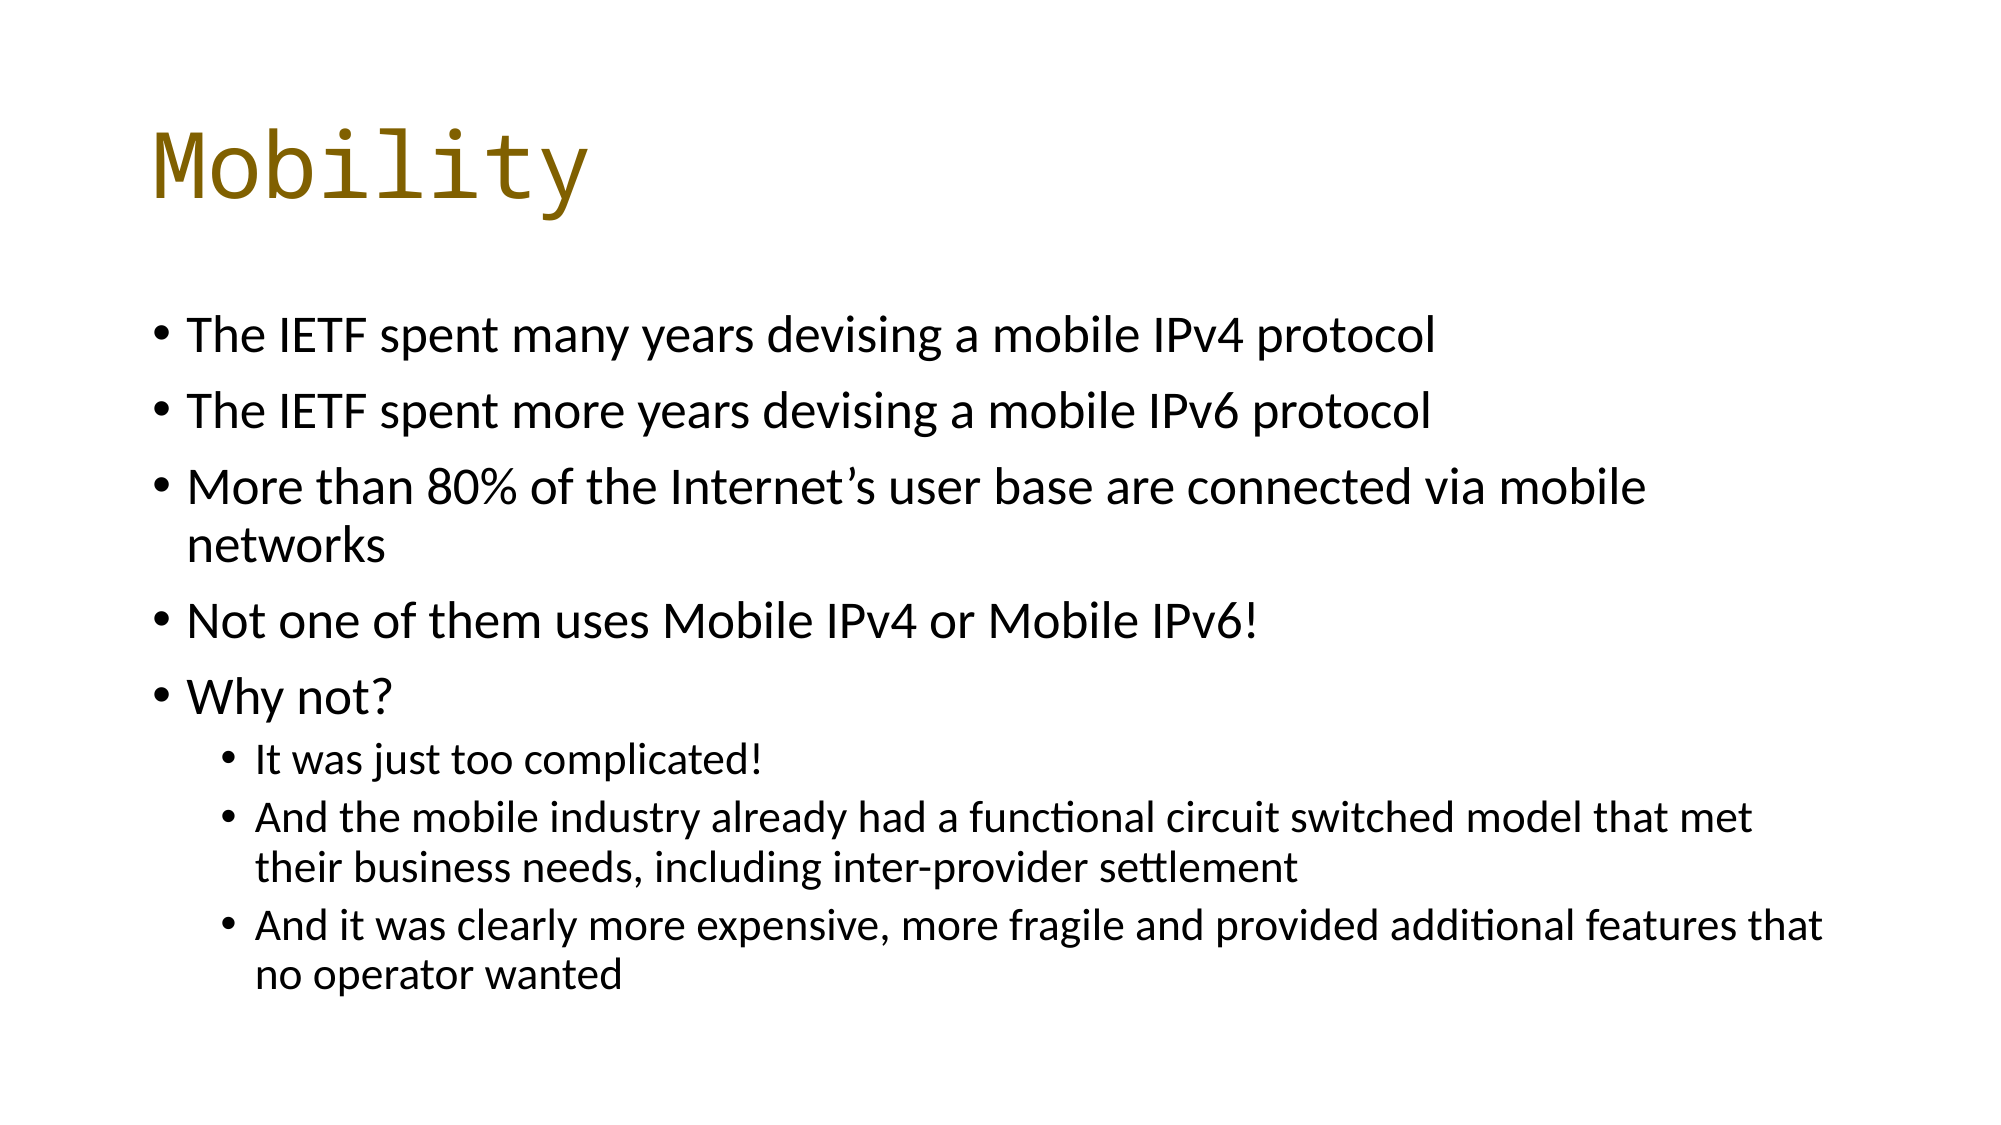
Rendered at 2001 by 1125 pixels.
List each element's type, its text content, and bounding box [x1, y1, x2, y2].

list The IETF spent many years devising a mobile IPv4 protocol The IETF spent more years devising a mobile IPv6 protocol More than 80% of the Internet’s user base are connected via mobile networks Not one of them uses Mobile IPv4 or Mobile IPv6! Why not? It was just too complicated! And the mobile industry already had a functional circuit switched model that met their business needs, including inter-provider settlement And it was clearly more expensive, more fragile and provided additional features that no operator wanted [137, 299, 1863, 1014]
title Mobility [137, 59, 1863, 278]
